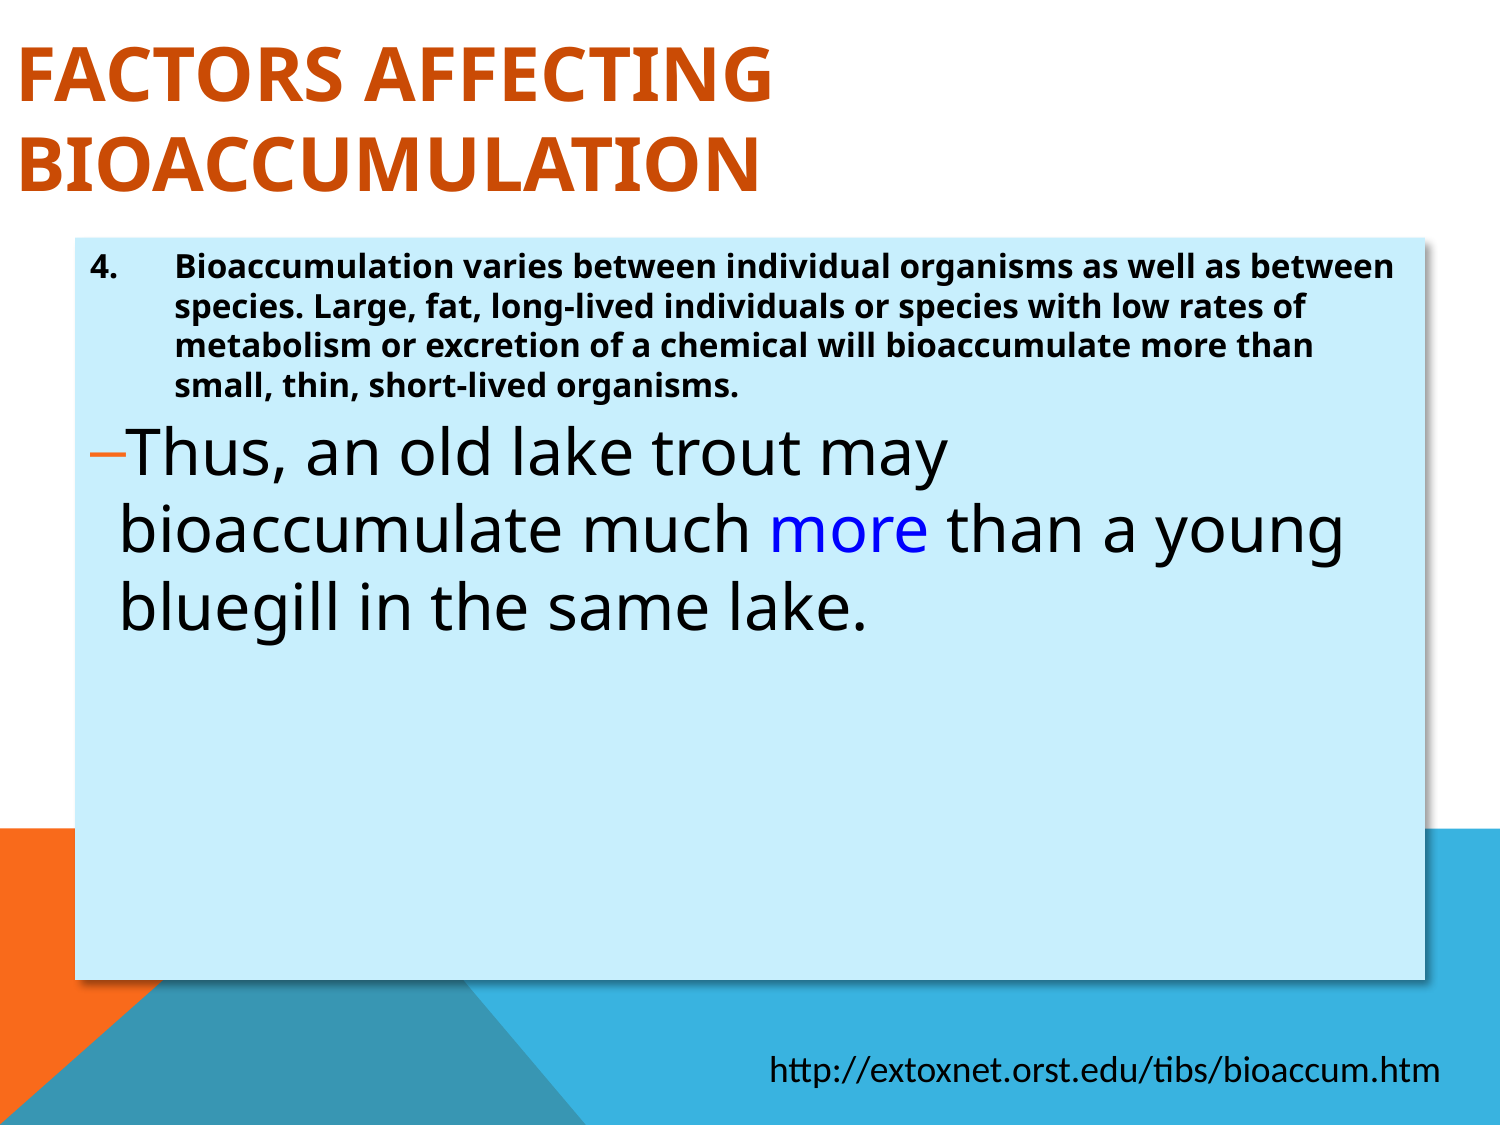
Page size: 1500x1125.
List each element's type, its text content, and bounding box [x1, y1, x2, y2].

title FACTORS AFFECTING BIOACCUMULATION [0, 0, 1475, 233]
text_box http://extoxnet.orst.edu/tibs/bioaccum.htm [754, 1037, 1457, 1098]
list Bioaccumulation varies between individual organisms as well as between species. Large, fat, long-lived individuals or species with low rates of metabolism or excretion of a chemical will bioaccumulate more than small, thin, short-lived organisms. Thus, an old lake trout may bioaccumulate much more than a young bluegill in the same lake. [75, 237, 1425, 980]
